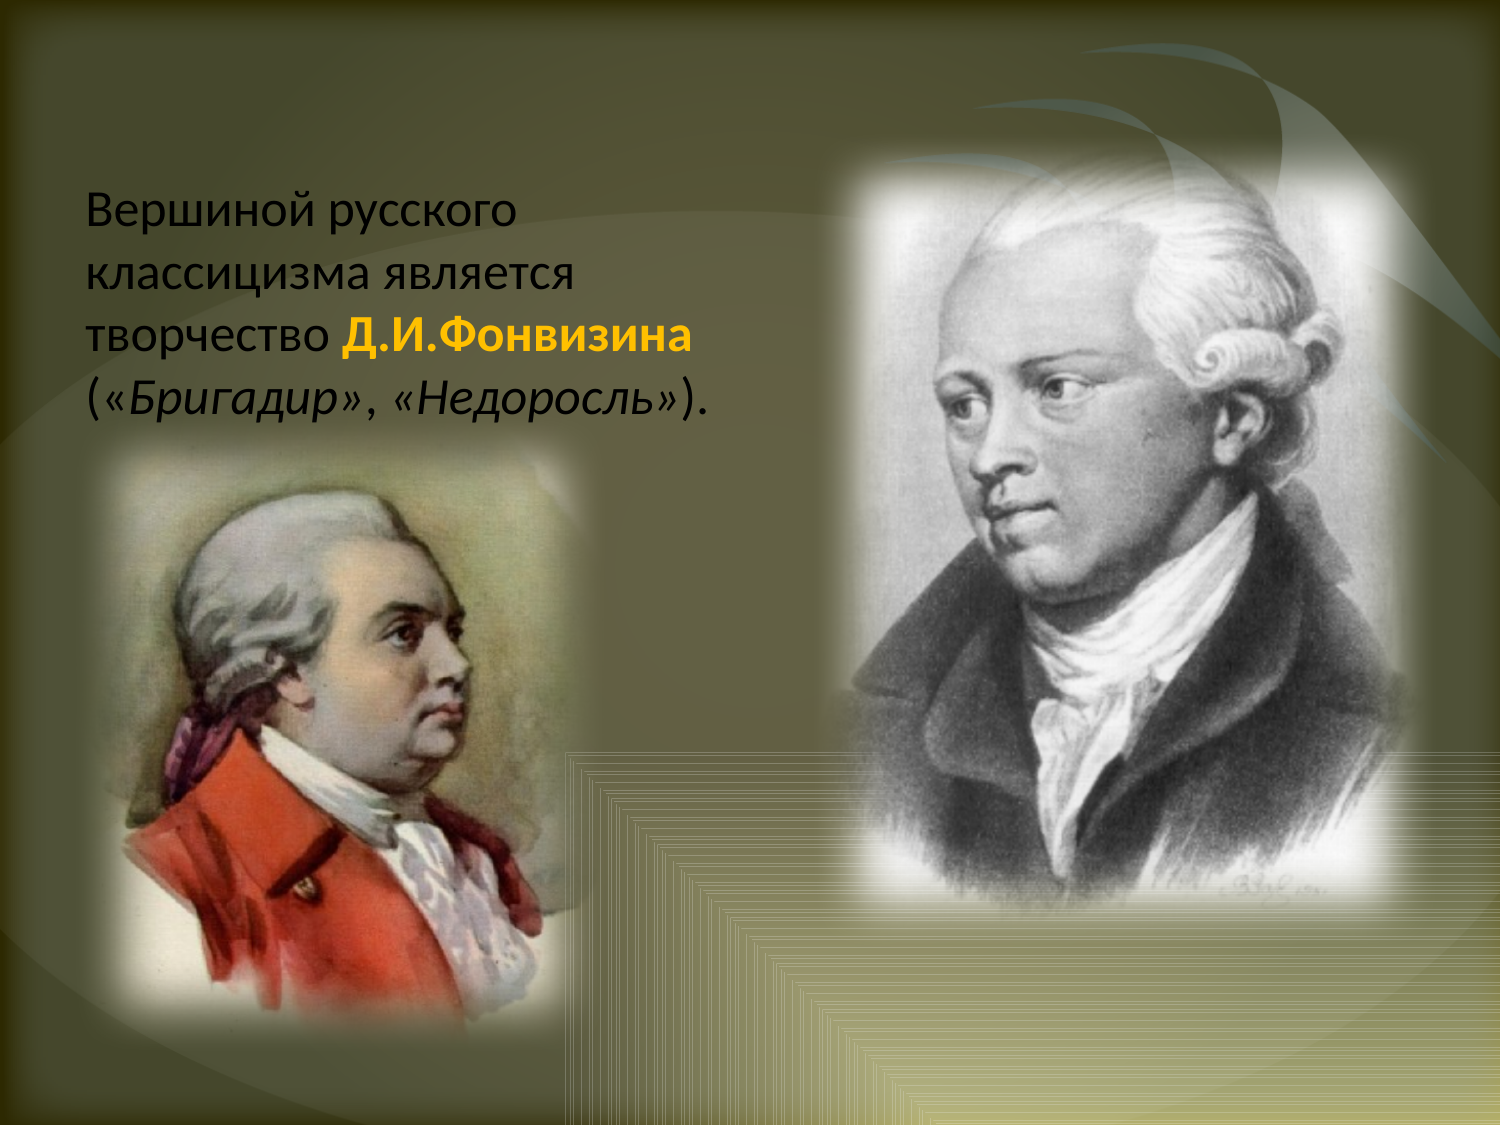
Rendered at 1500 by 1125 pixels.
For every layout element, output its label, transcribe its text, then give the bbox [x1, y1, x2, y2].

picture [0, 0, 1500, 1125]
title Вершиной русского классицизма является творчество Д.И.Фонвизина («Бригадир», «Недоросль»). [70, 117, 809, 493]
